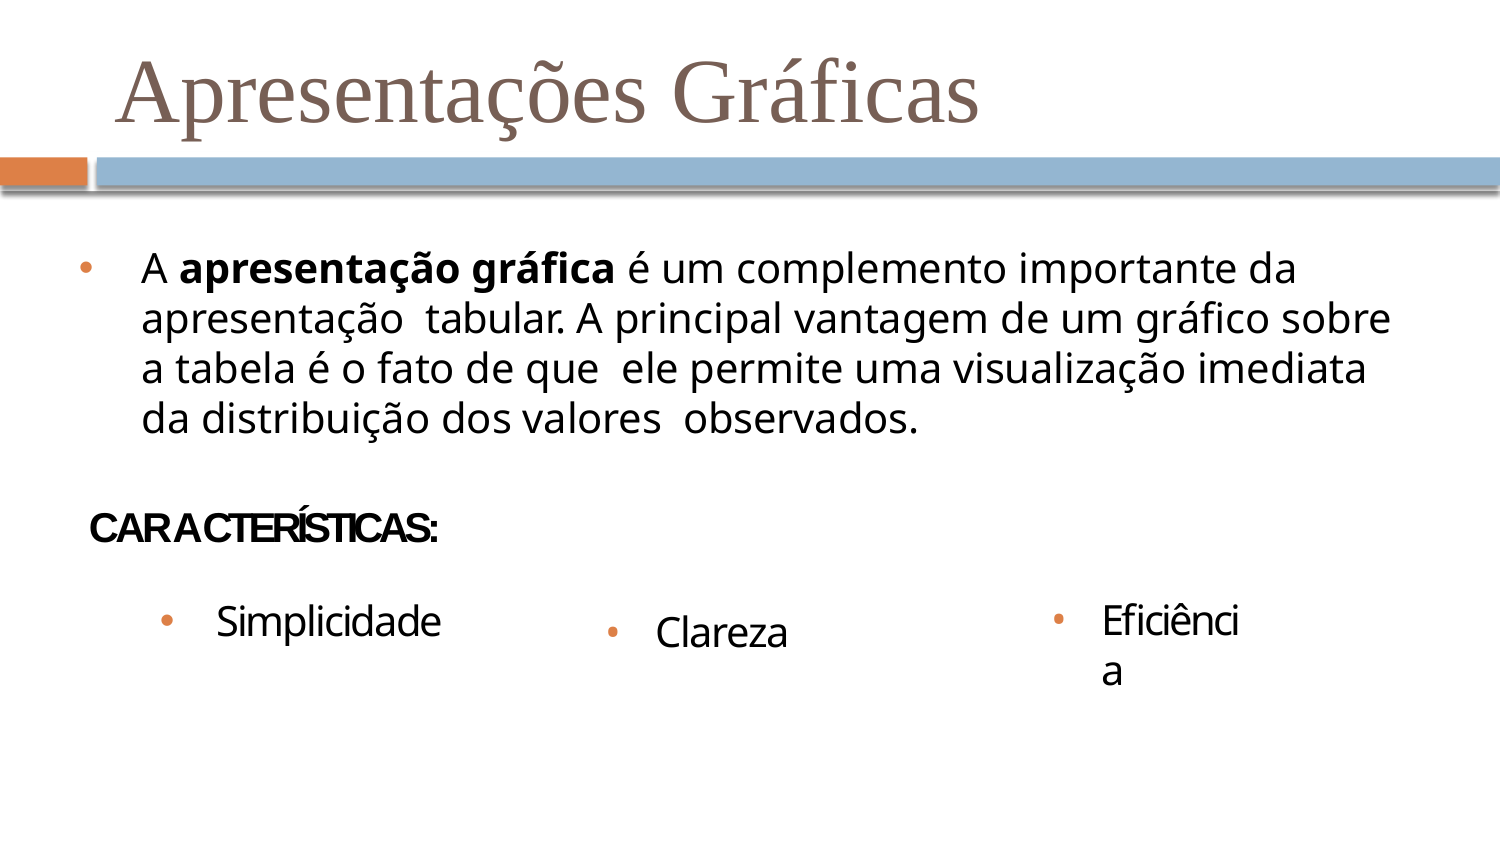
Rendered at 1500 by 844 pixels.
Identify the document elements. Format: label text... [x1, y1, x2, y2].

text_box Clareza [603, 603, 792, 656]
picture [0, 156, 1500, 203]
text_box Eficiência [1049, 591, 1257, 694]
text_box CARACTERÍSTICAS: Simplicidade [86, 498, 479, 646]
title Apresentações Gráficas [112, 28, 984, 172]
text_box A apresentação gráfica é um complemento importante da apresentação tabular. A principal vantagem de um gráfico sobre a tabela é o fato de que ele permite uma visualização imediata da distribuição dos valores observados. [76, 240, 1411, 443]
